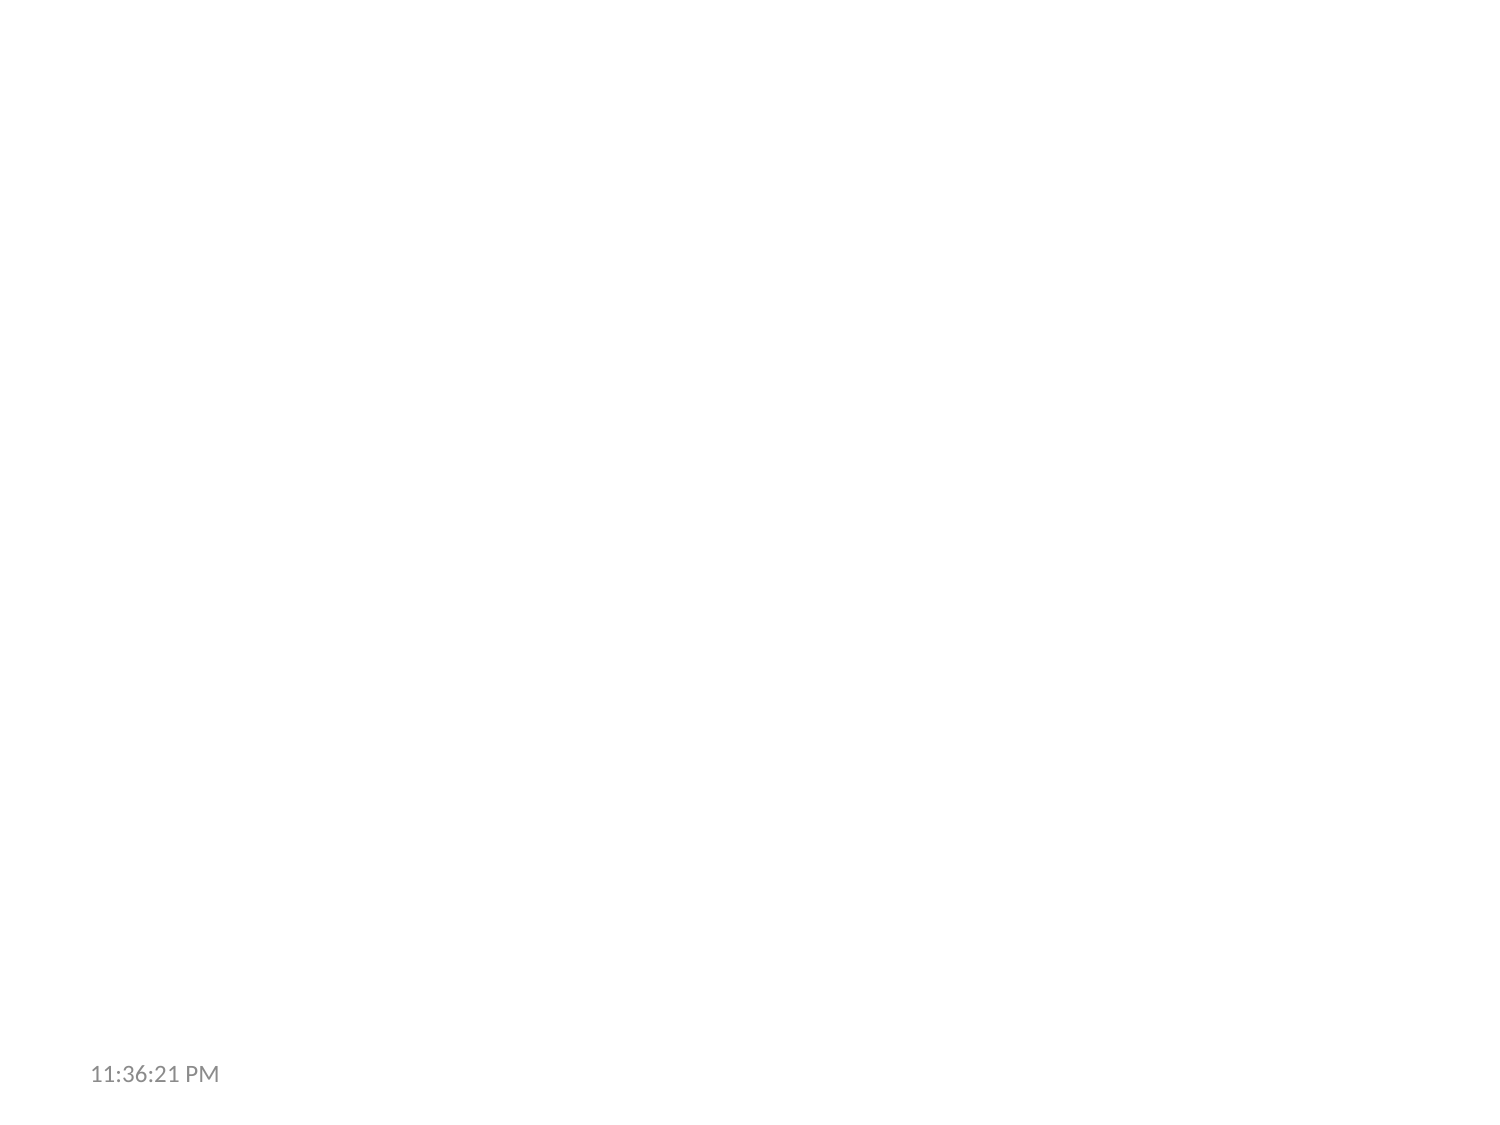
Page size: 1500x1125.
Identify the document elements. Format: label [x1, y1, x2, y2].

slide_number [75, 1042, 425, 1103]
